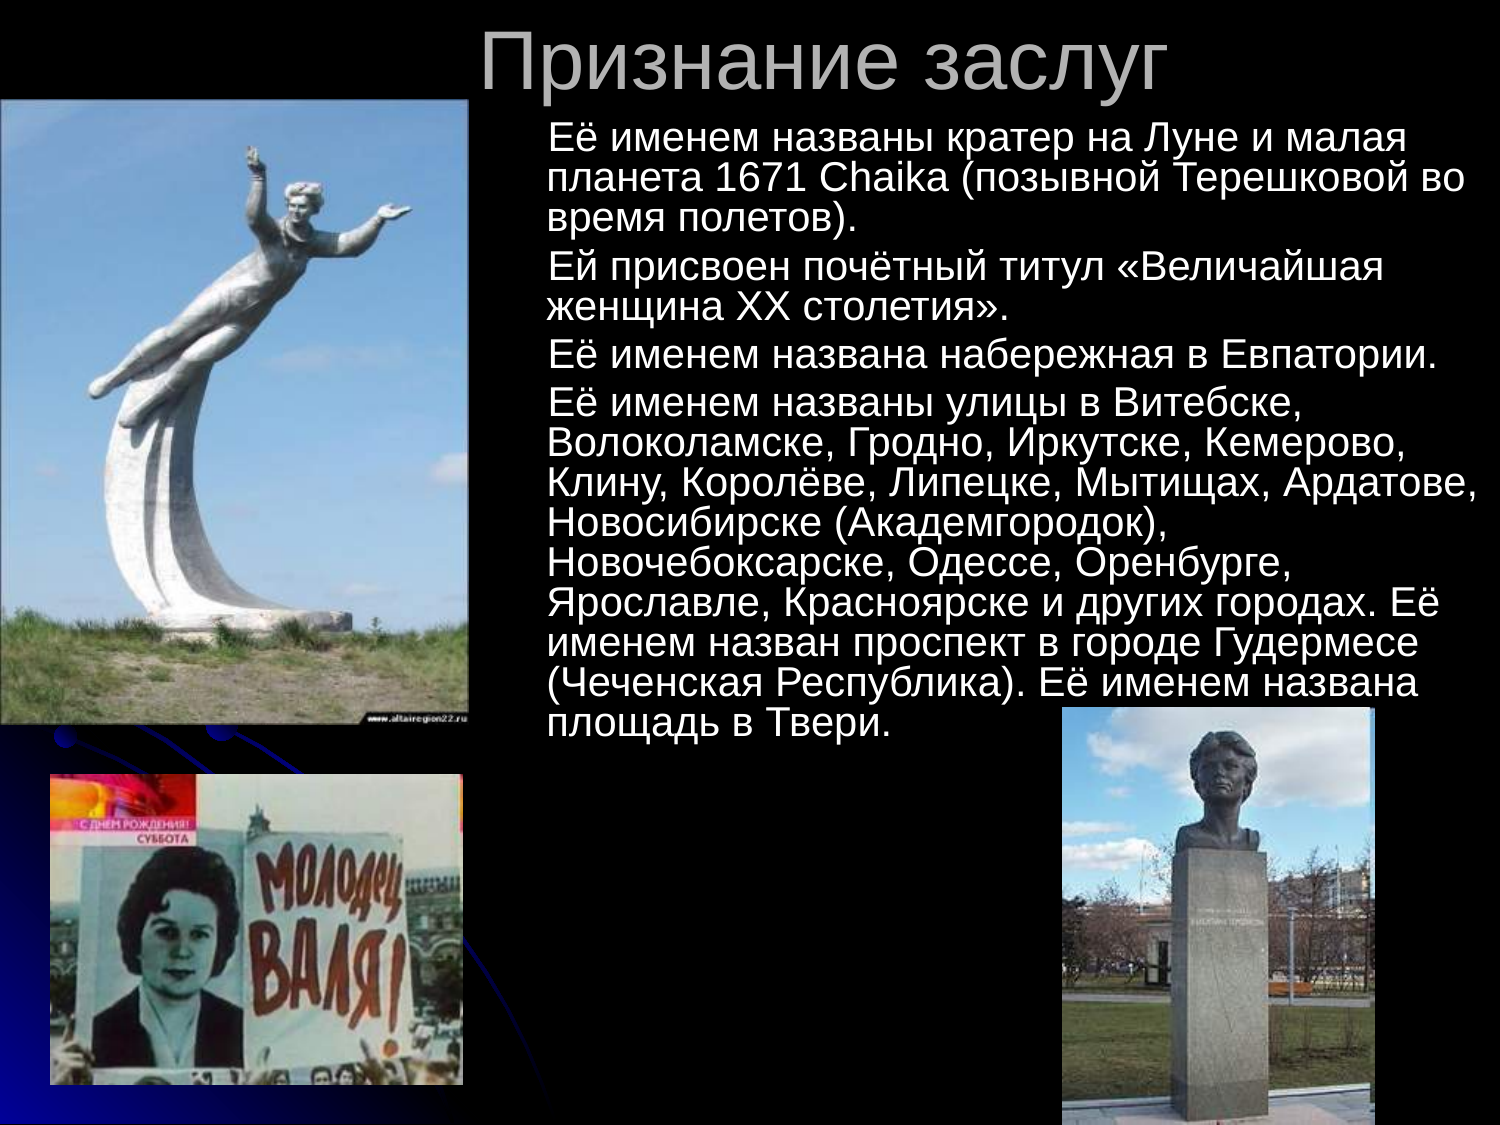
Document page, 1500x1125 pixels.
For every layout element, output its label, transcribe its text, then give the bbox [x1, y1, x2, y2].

picture [0, 99, 469, 726]
picture [49, 774, 463, 1085]
title Признание заслуг [74, 0, 1426, 113]
list Её именем названы кратер на Луне и малая планета 1671 Chaika (позывной Терешковой во время полетов). Ей присвоен почётный титул «Величайшая женщина XX столетия». Её именем названа набережная в Евпатории. Её именем названы улицы в Витебске, Волоколамске, Гродно, Иркутске, Кемерово, Клину, Королёве, Липецке, Мытищах, Ардатове, Новосибирске (Академгородок), Новочебоксарске, Одессе, Оренбурге, Ярославле, Красноярске и других городах. Её именем назван проспект в городе Гудермесе (Чеченская Республика). Её именем названа площадь в Твери. [474, 112, 1500, 788]
picture [1062, 707, 1376, 1125]
